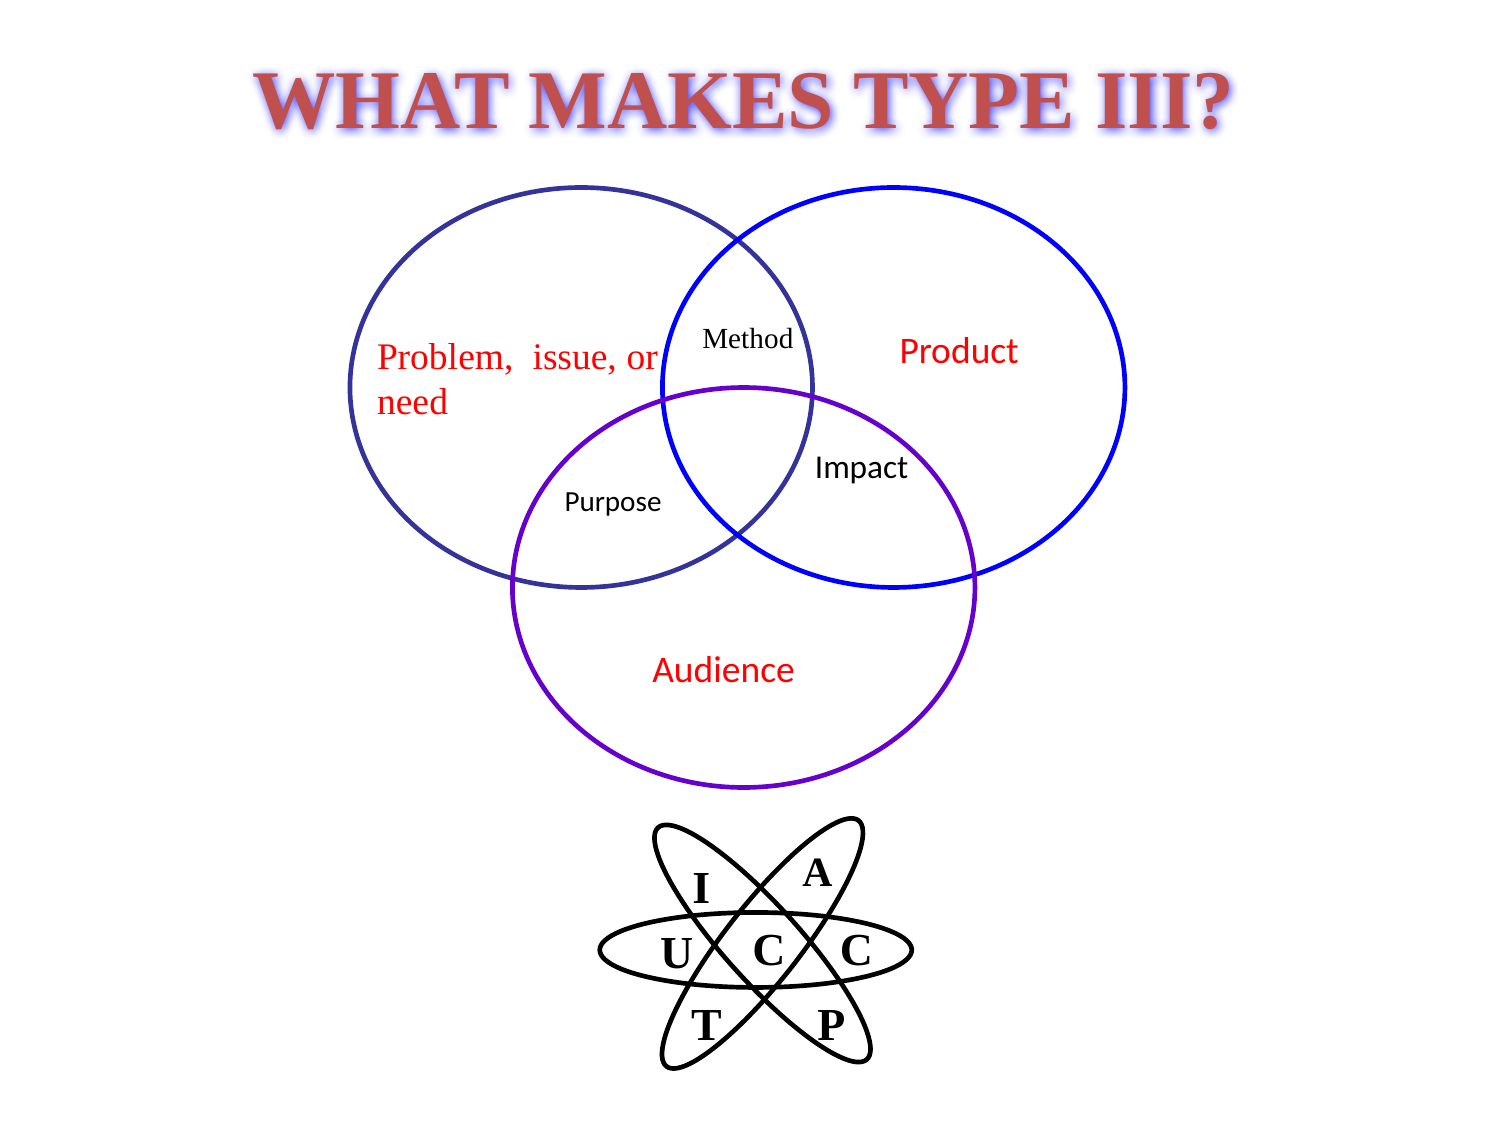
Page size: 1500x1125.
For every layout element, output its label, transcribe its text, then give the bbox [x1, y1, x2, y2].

text_box P [799, 987, 863, 1058]
text_box U [888, 930, 912, 970]
text_box [349, 187, 737, 579]
text_box Product [884, 318, 1063, 379]
text_box U [599, 917, 713, 984]
text_box Purpose [549, 474, 700, 525]
text_box A [787, 837, 838, 903]
text_box C [737, 912, 788, 983]
text_box [654, 824, 716, 890]
text_box [662, 187, 1125, 575]
text_box Impact [799, 437, 938, 493]
text_box U [811, 924, 824, 957]
text_box [842, 1021, 871, 1063]
text_box [695, 858, 760, 945]
text_box WHAT MAKES TYPE III? [62, 37, 1425, 153]
text_box C [824, 912, 888, 983]
text_box Audience [637, 637, 909, 698]
text_box [764, 942, 844, 1031]
text_box T [674, 987, 738, 1058]
text_box [662, 1013, 700, 1069]
text_box [687, 915, 779, 1027]
text_box I [675, 849, 728, 920]
text_box [813, 818, 863, 899]
text_box [512, 387, 975, 788]
text_box [739, 859, 836, 972]
